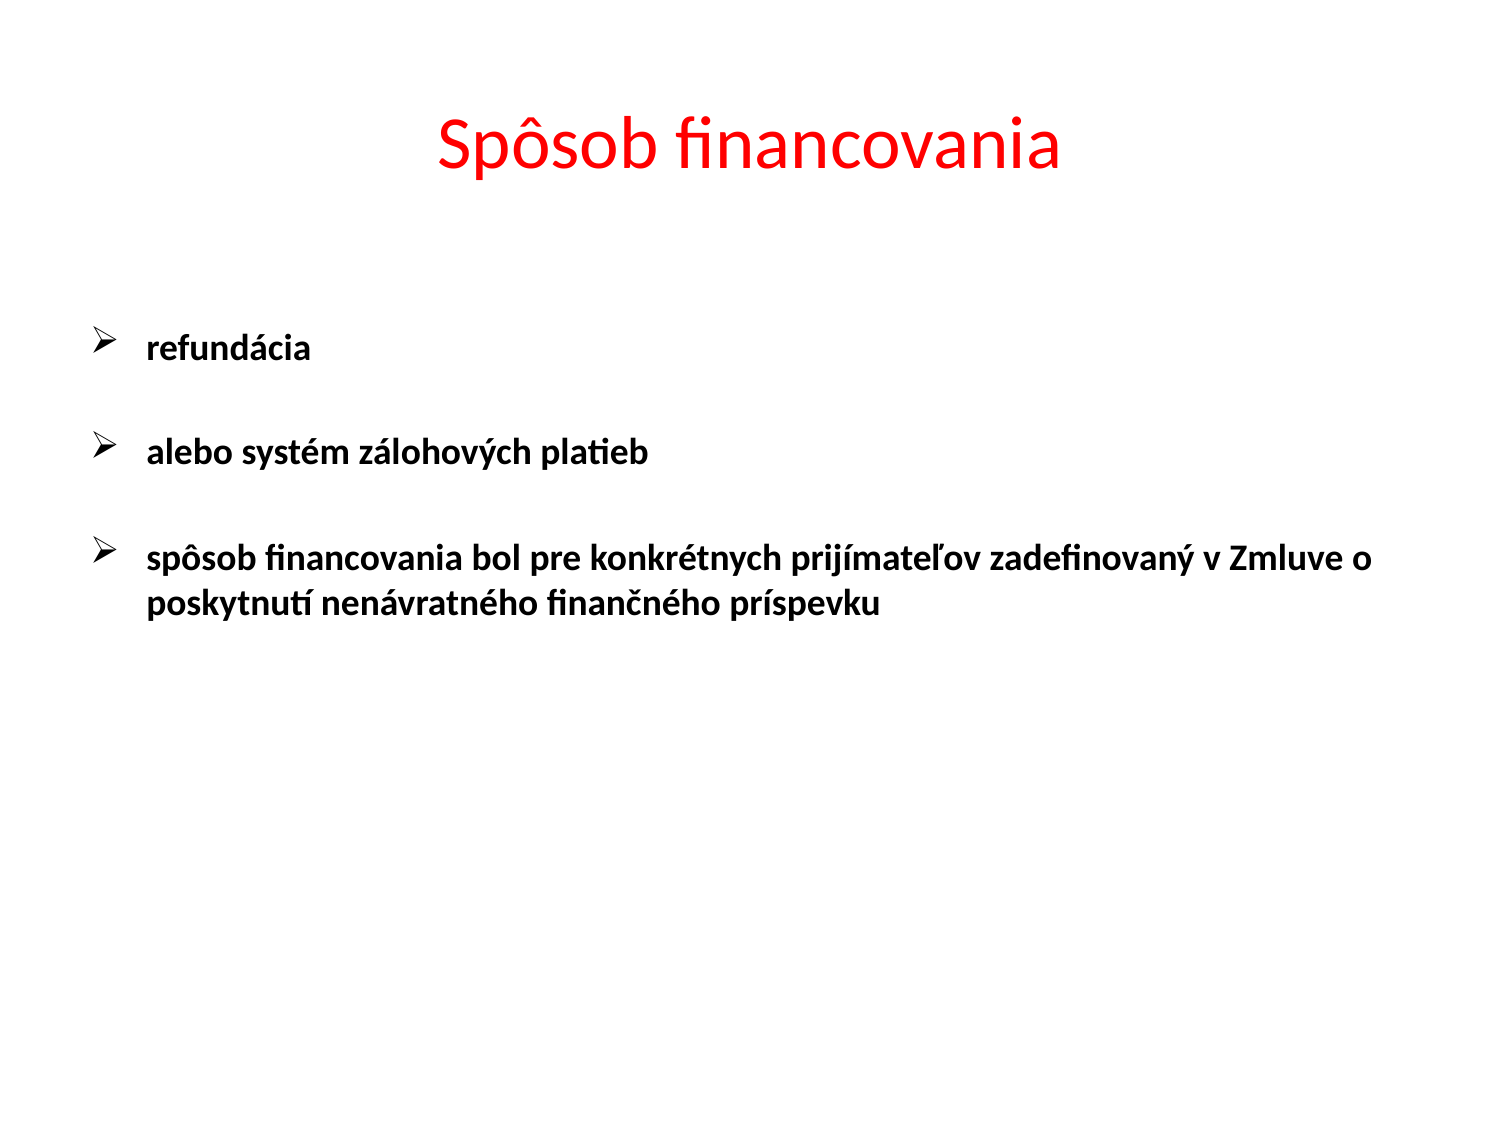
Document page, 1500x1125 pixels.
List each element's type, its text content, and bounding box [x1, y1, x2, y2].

list refundácia alebo systém zálohových platieb spôsob financovania bol pre konkrétnych prijímateľov zadefinovaný v Zmluve o poskytnutí nenávratného finančného príspevku [74, 262, 1426, 1006]
title Spôsob financovania [74, 44, 1426, 233]
